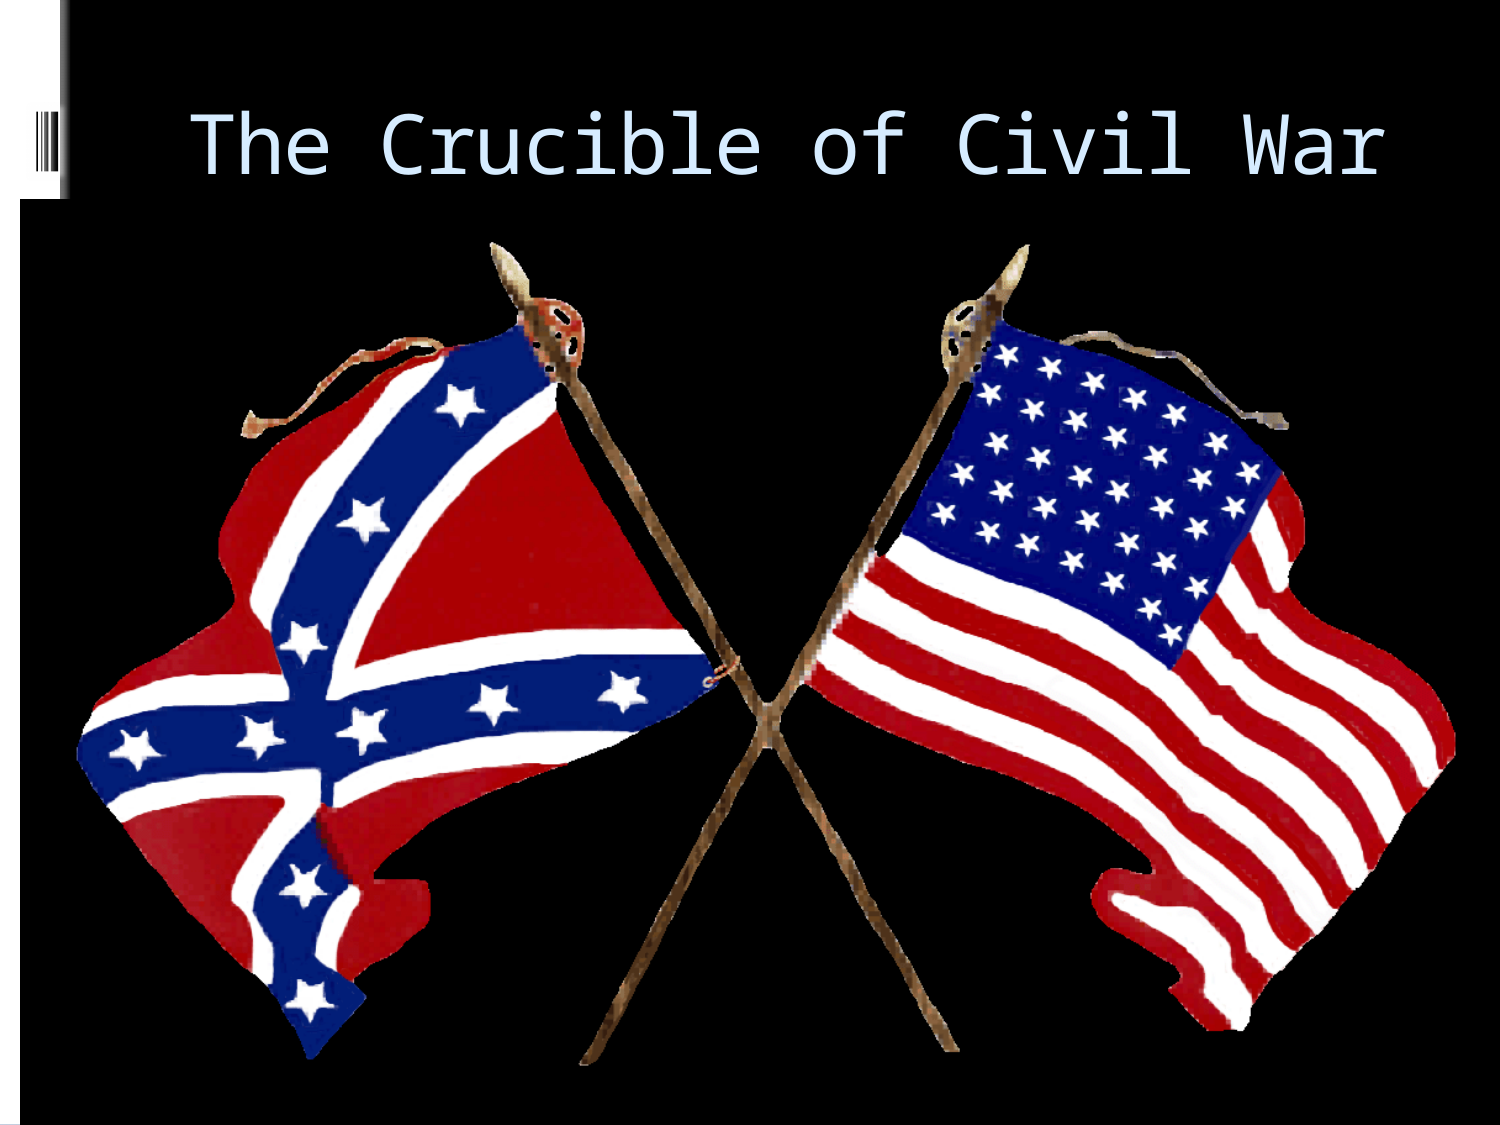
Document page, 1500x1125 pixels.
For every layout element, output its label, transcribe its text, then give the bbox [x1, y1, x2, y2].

picture [19, 199, 1500, 1125]
title The Crucible of Civil War [150, 83, 1425, 190]
